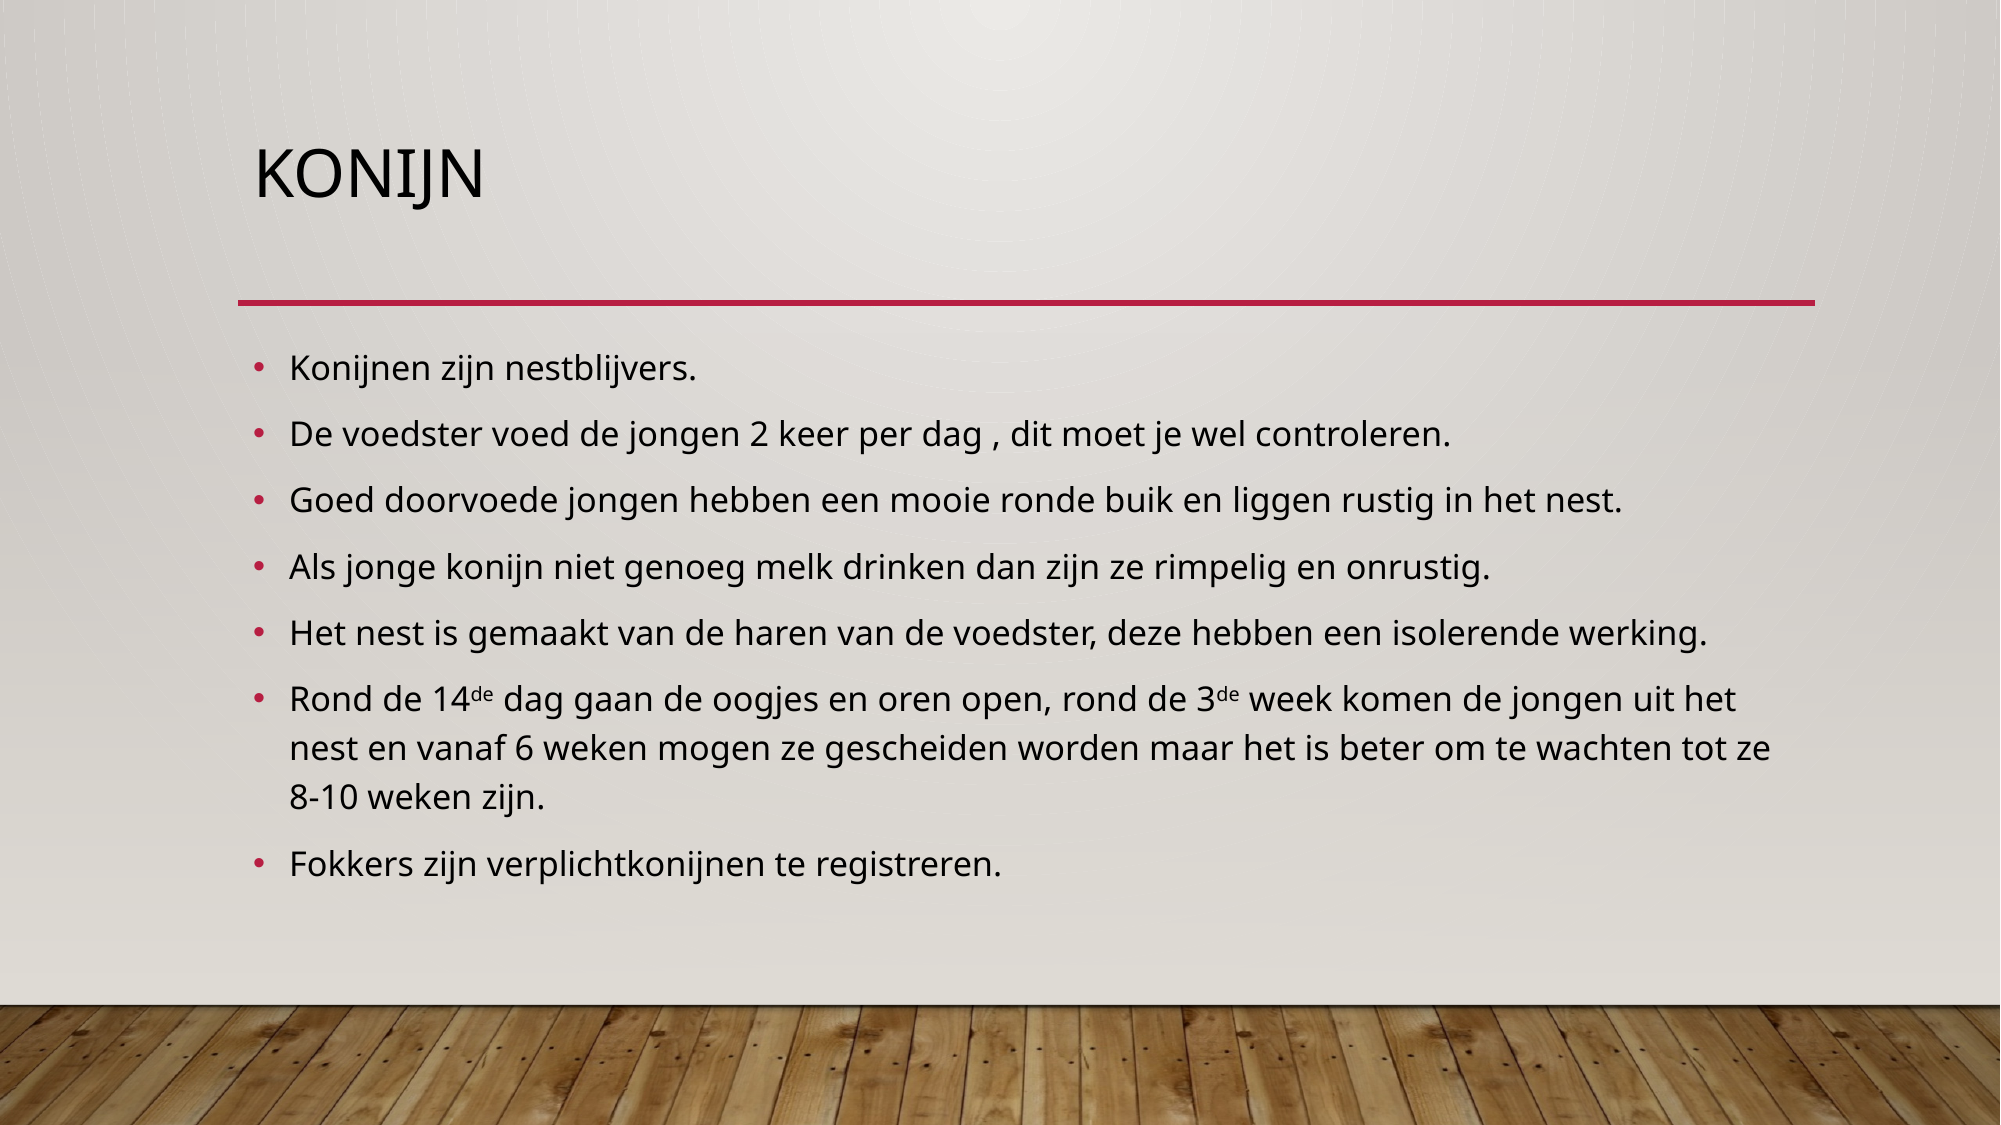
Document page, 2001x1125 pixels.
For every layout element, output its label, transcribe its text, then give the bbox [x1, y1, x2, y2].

title konijn [238, 131, 1814, 305]
list Konijnen zijn nestblijvers. De voedster voed de jongen 2 keer per dag , dit moet je wel controleren. Goed doorvoede jongen hebben een mooie ronde buik en liggen rustig in het nest. Als jonge konijn niet genoeg melk drinken dan zijn ze rimpelig en onrustig. Het nest is gemaakt van de haren van de voedster, deze hebben een isolerende werking. Rond de 14de dag gaan de oogjes en oren open, rond de 3de week komen de jongen uit het nest en vanaf 6 weken mogen ze gescheiden worden maar het is beter om te wachten tot ze 8-10 weken zijn. Fokkers zijn verplichtkonijnen te registreren. [238, 330, 1814, 897]
picture [0, 1005, 2000, 1125]
